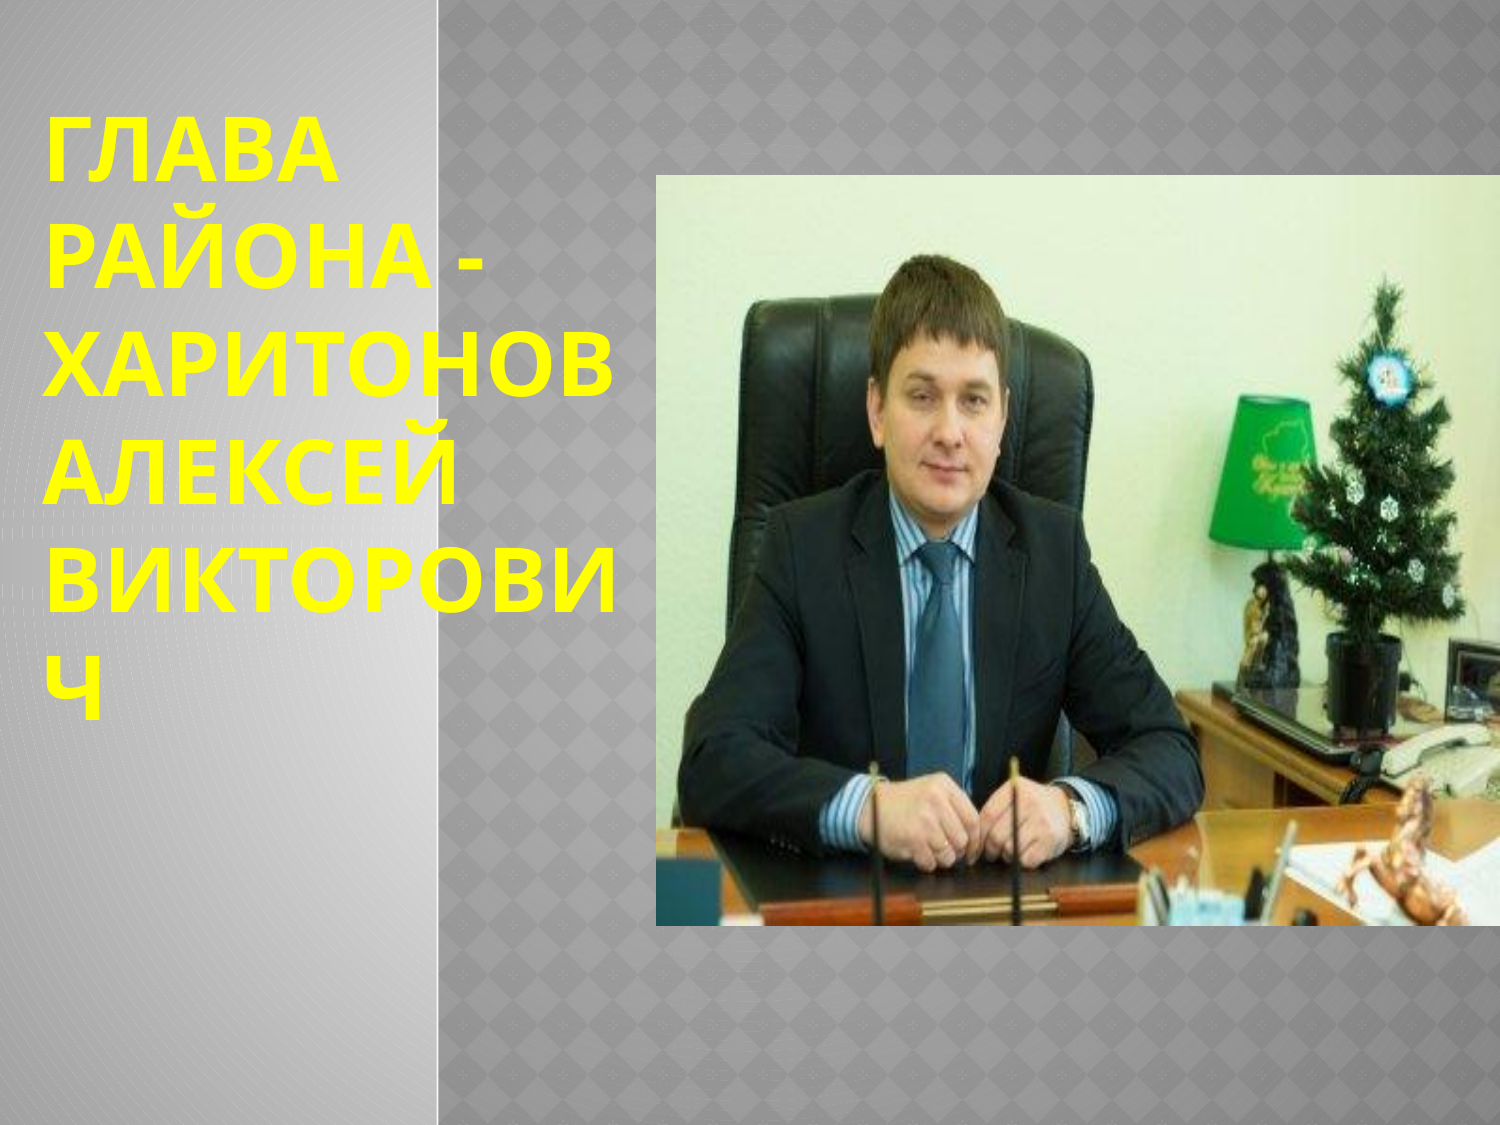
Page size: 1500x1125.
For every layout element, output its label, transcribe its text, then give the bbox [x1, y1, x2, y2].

picture [655, 175, 1500, 927]
title Глава района - Харитонов Алексей Викторович [35, 87, 680, 739]
